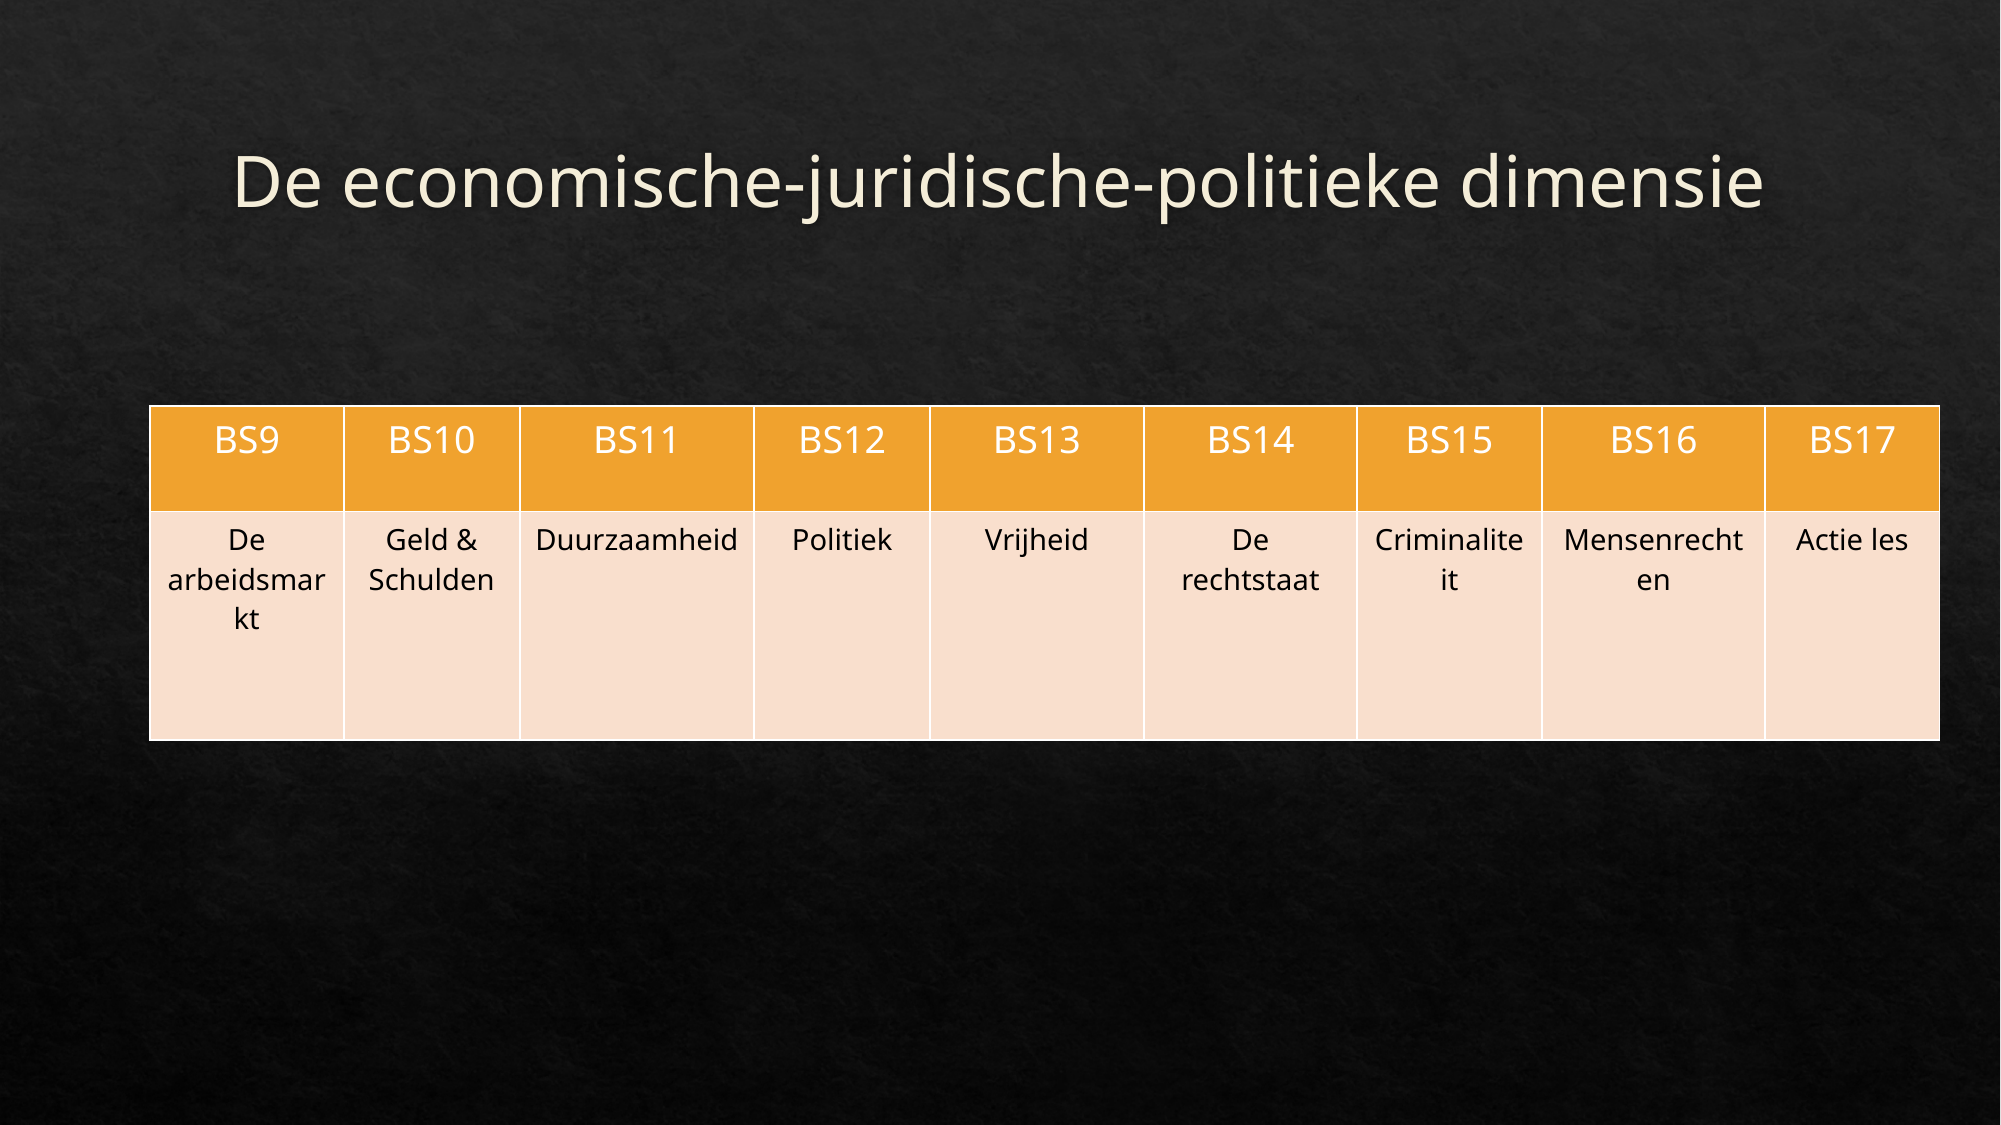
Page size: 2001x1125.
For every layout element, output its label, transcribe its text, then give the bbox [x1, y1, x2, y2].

table_header BS15 [1358, 407, 1541, 511]
table_cell Duurzaamheid [521, 512, 753, 739]
table_cell Politiek [755, 512, 929, 739]
table_header BS13 [931, 407, 1143, 511]
table_cell De arbeidsmarkt [151, 512, 343, 739]
table_header BS17 [1766, 407, 1939, 511]
table_header BS14 [1145, 407, 1356, 511]
table_header BS10 [345, 407, 519, 511]
table_cell De rechtstaat [1145, 512, 1356, 739]
table_cell Mensenrechten [1543, 512, 1764, 739]
table_cell Geld & Schulden [345, 512, 519, 739]
table_cell Actie les [1766, 512, 1939, 739]
table_cell Criminaliteit [1358, 512, 1541, 739]
table_cell Vrijheid [931, 512, 1143, 739]
table_header BS9 [151, 407, 343, 511]
table_header BS11 [521, 407, 753, 511]
table_header BS12 [755, 407, 929, 511]
title De economische-juridische-politieke dimensie [149, 137, 1849, 345]
table_header BS16 [1543, 407, 1764, 511]
